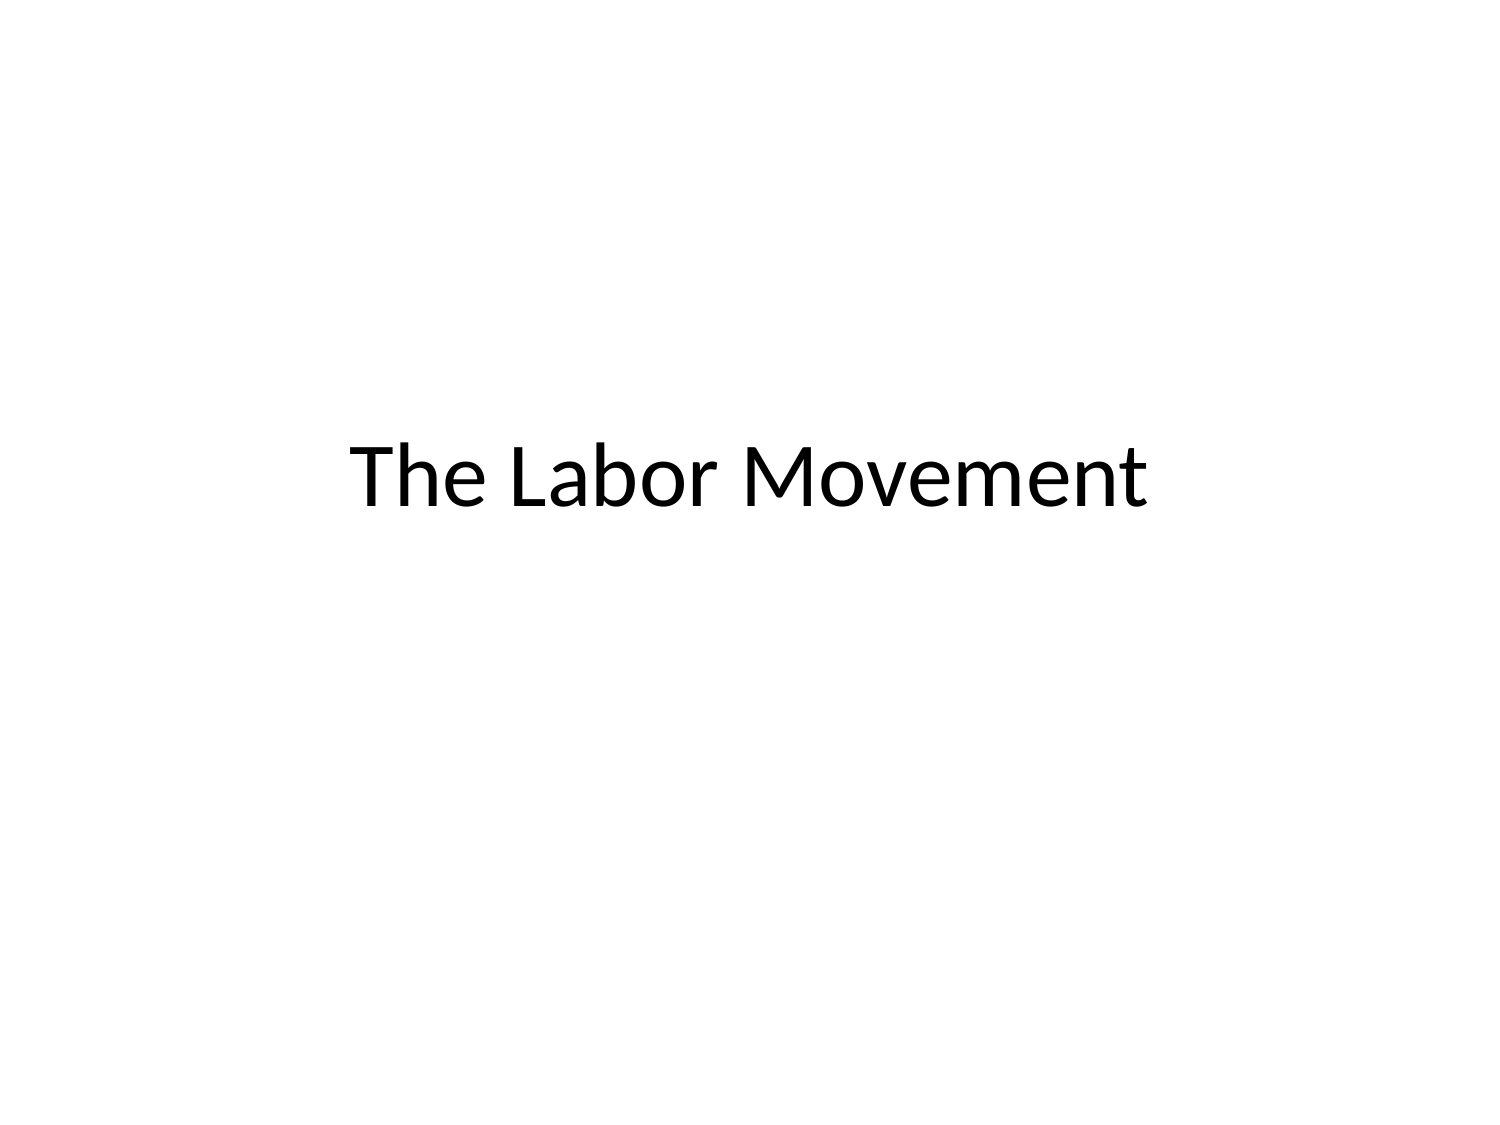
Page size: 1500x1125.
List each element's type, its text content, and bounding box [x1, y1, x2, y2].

title The Labor Movement [112, 349, 1388, 591]
